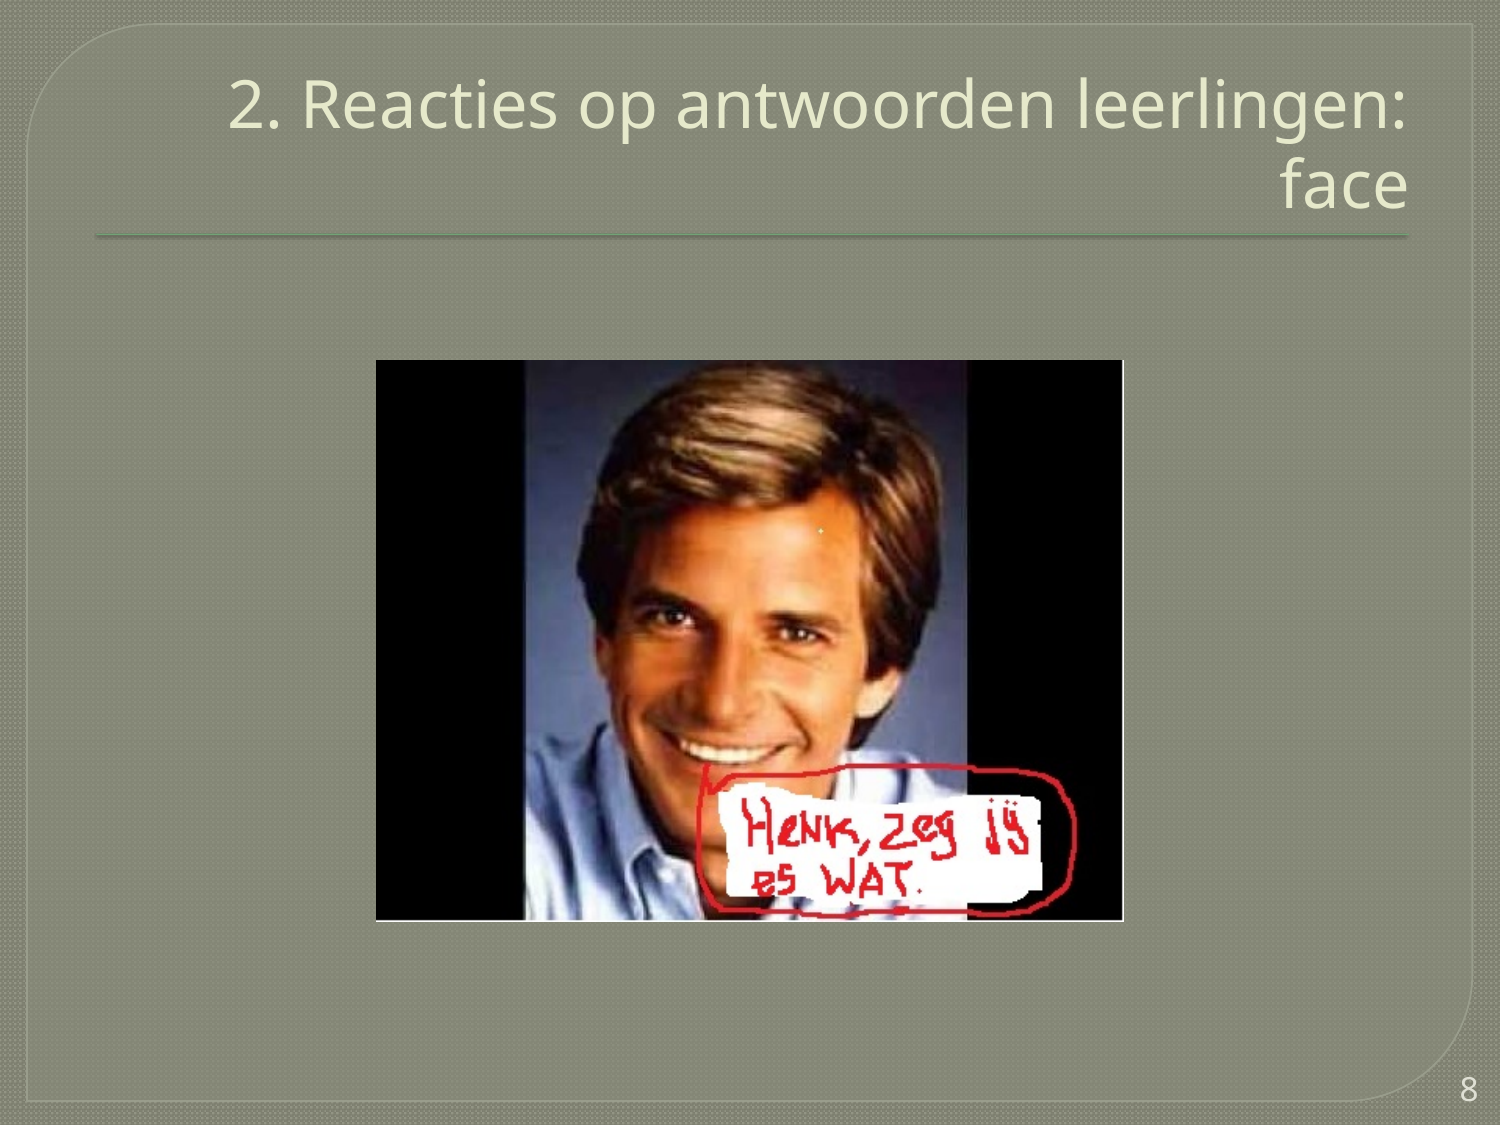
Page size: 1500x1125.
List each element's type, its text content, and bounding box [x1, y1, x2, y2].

slide_number 8 [1417, 1068, 1494, 1114]
title 2. Reacties op antwoorden leerlingen: face [75, 41, 1425, 230]
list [376, 360, 1124, 922]
